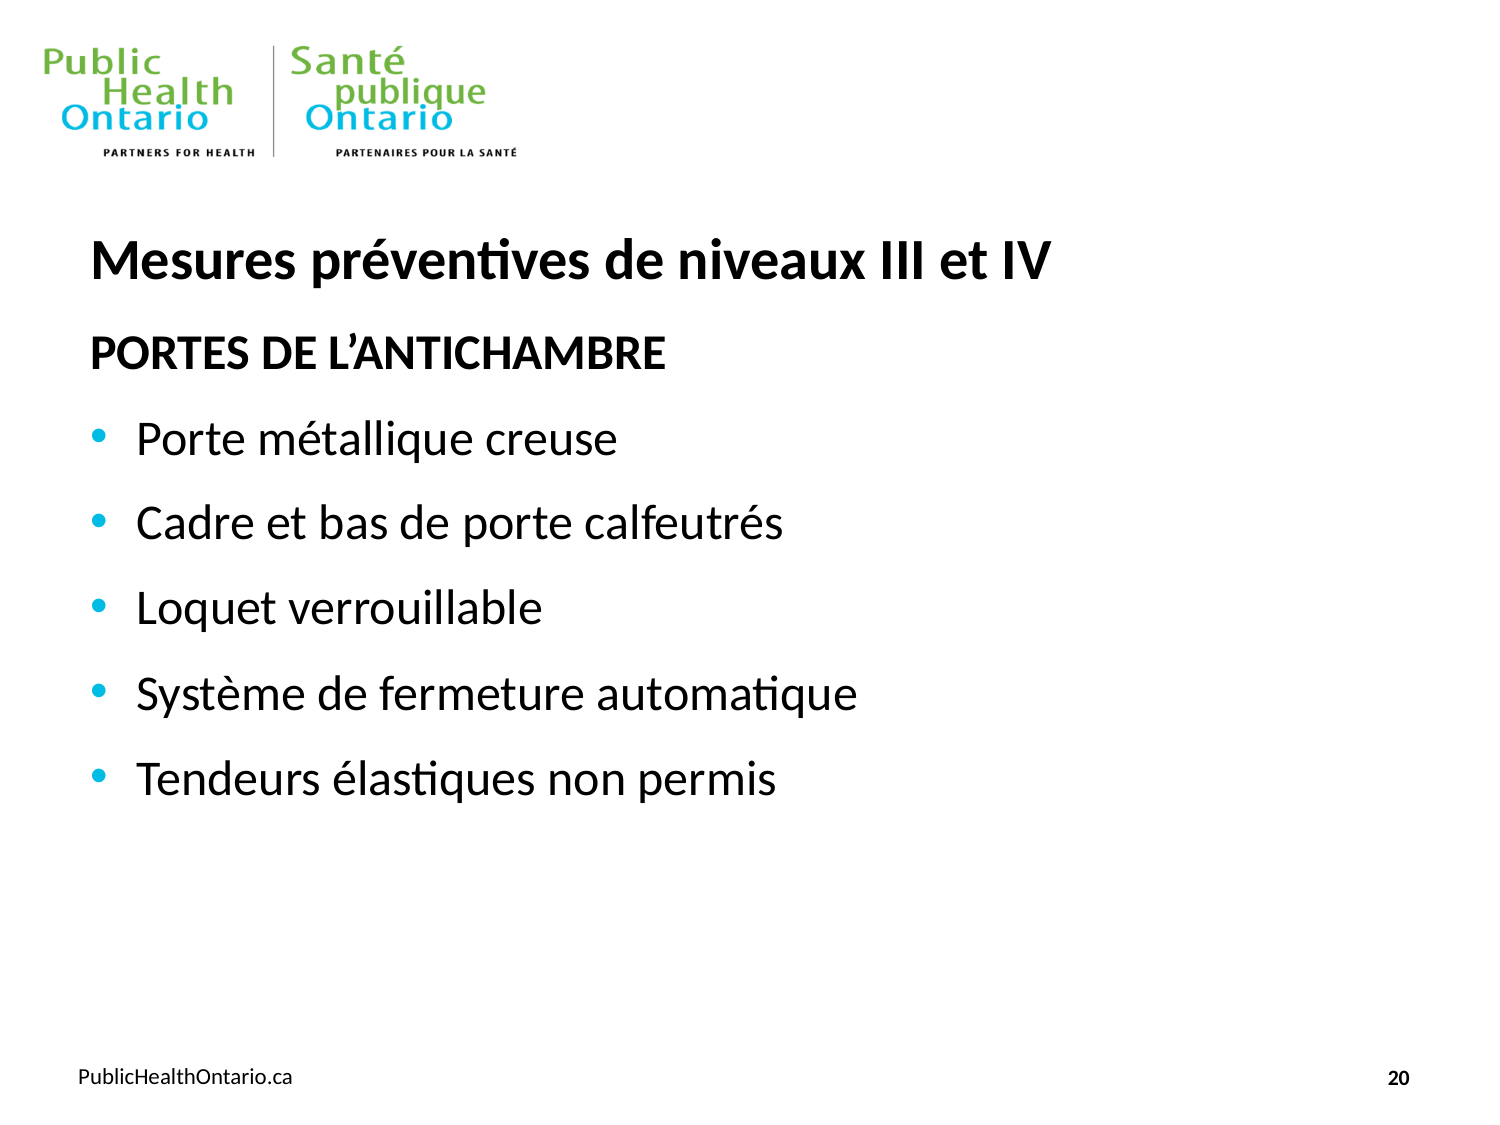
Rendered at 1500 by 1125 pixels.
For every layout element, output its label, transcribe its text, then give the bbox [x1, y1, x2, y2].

slide_number 20 [1287, 1057, 1425, 1096]
list Portes De l’antichambre Porte métallique creuse Cadre et bas de porte calfeutrés Loquet verrouillable Système de fermeture automatique Tendeurs élastiques non permis [75, 312, 1425, 1038]
picture [37, 37, 525, 165]
title Mesures préventives de niveaux III et IV [75, 200, 1425, 312]
